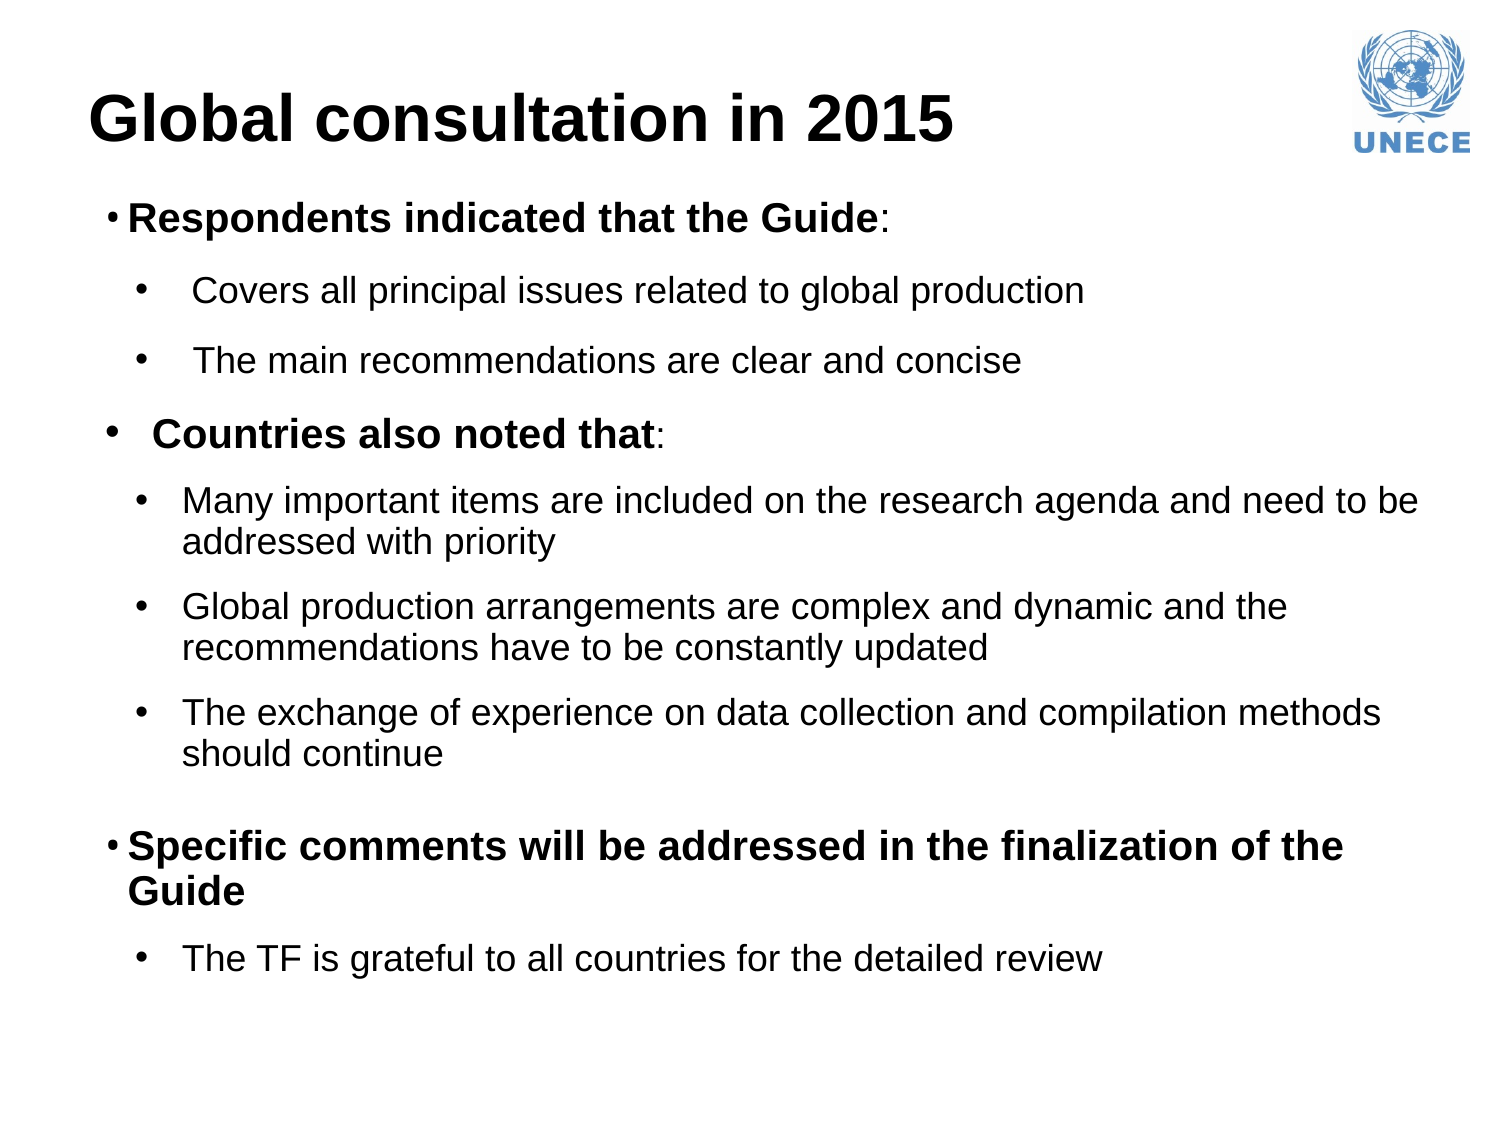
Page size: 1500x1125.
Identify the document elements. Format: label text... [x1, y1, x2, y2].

picture [1439, 30, 1470, 153]
list Respondents indicated that the Guide: Covers all principal issues related to global production The main recommendations are clear and concise Countries also noted that: Many important items are included on the research agenda and need to be addressed with priority Global production arrangements are complex and dynamic and the recommendations have to be constantly updated The exchange of experience on data collection and compilation methods should continue Specific comments will be addressed in the finalization of the Guide The TF is grateful to all countries for the detailed review [75, 196, 1459, 1000]
title Global consultation in 2015 [88, 30, 1439, 156]
